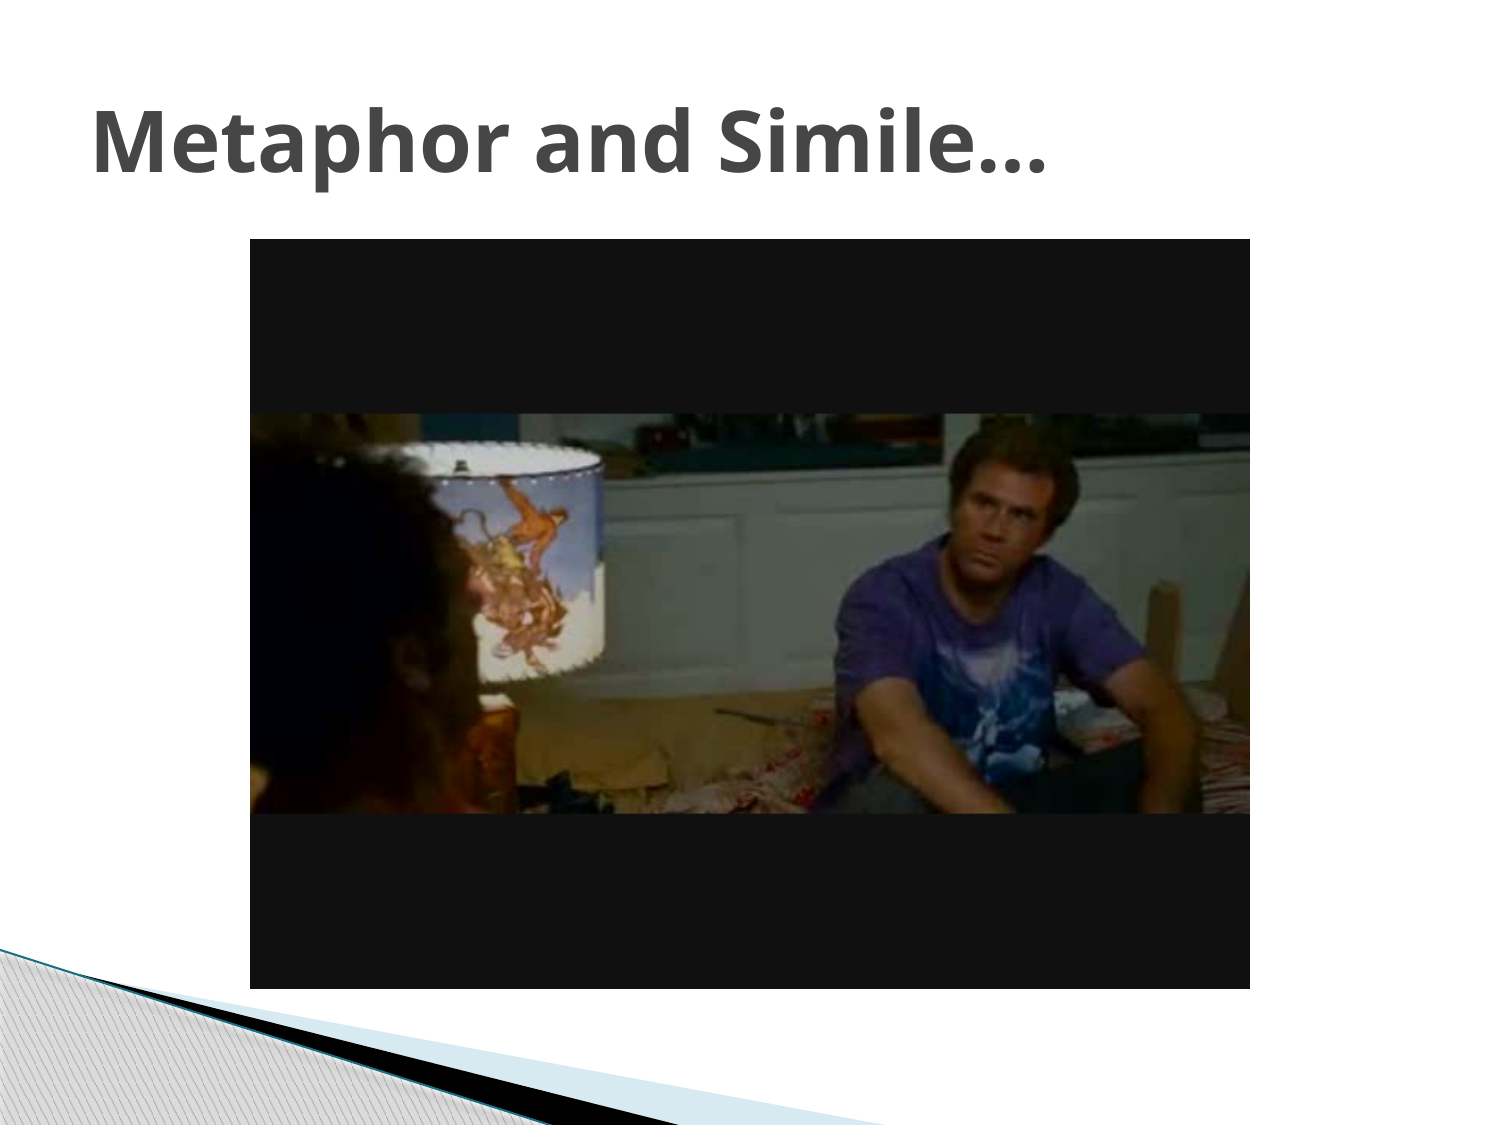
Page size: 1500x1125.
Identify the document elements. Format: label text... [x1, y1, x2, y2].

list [249, 238, 1251, 990]
title Metaphor and Simile… [75, 45, 1425, 233]
